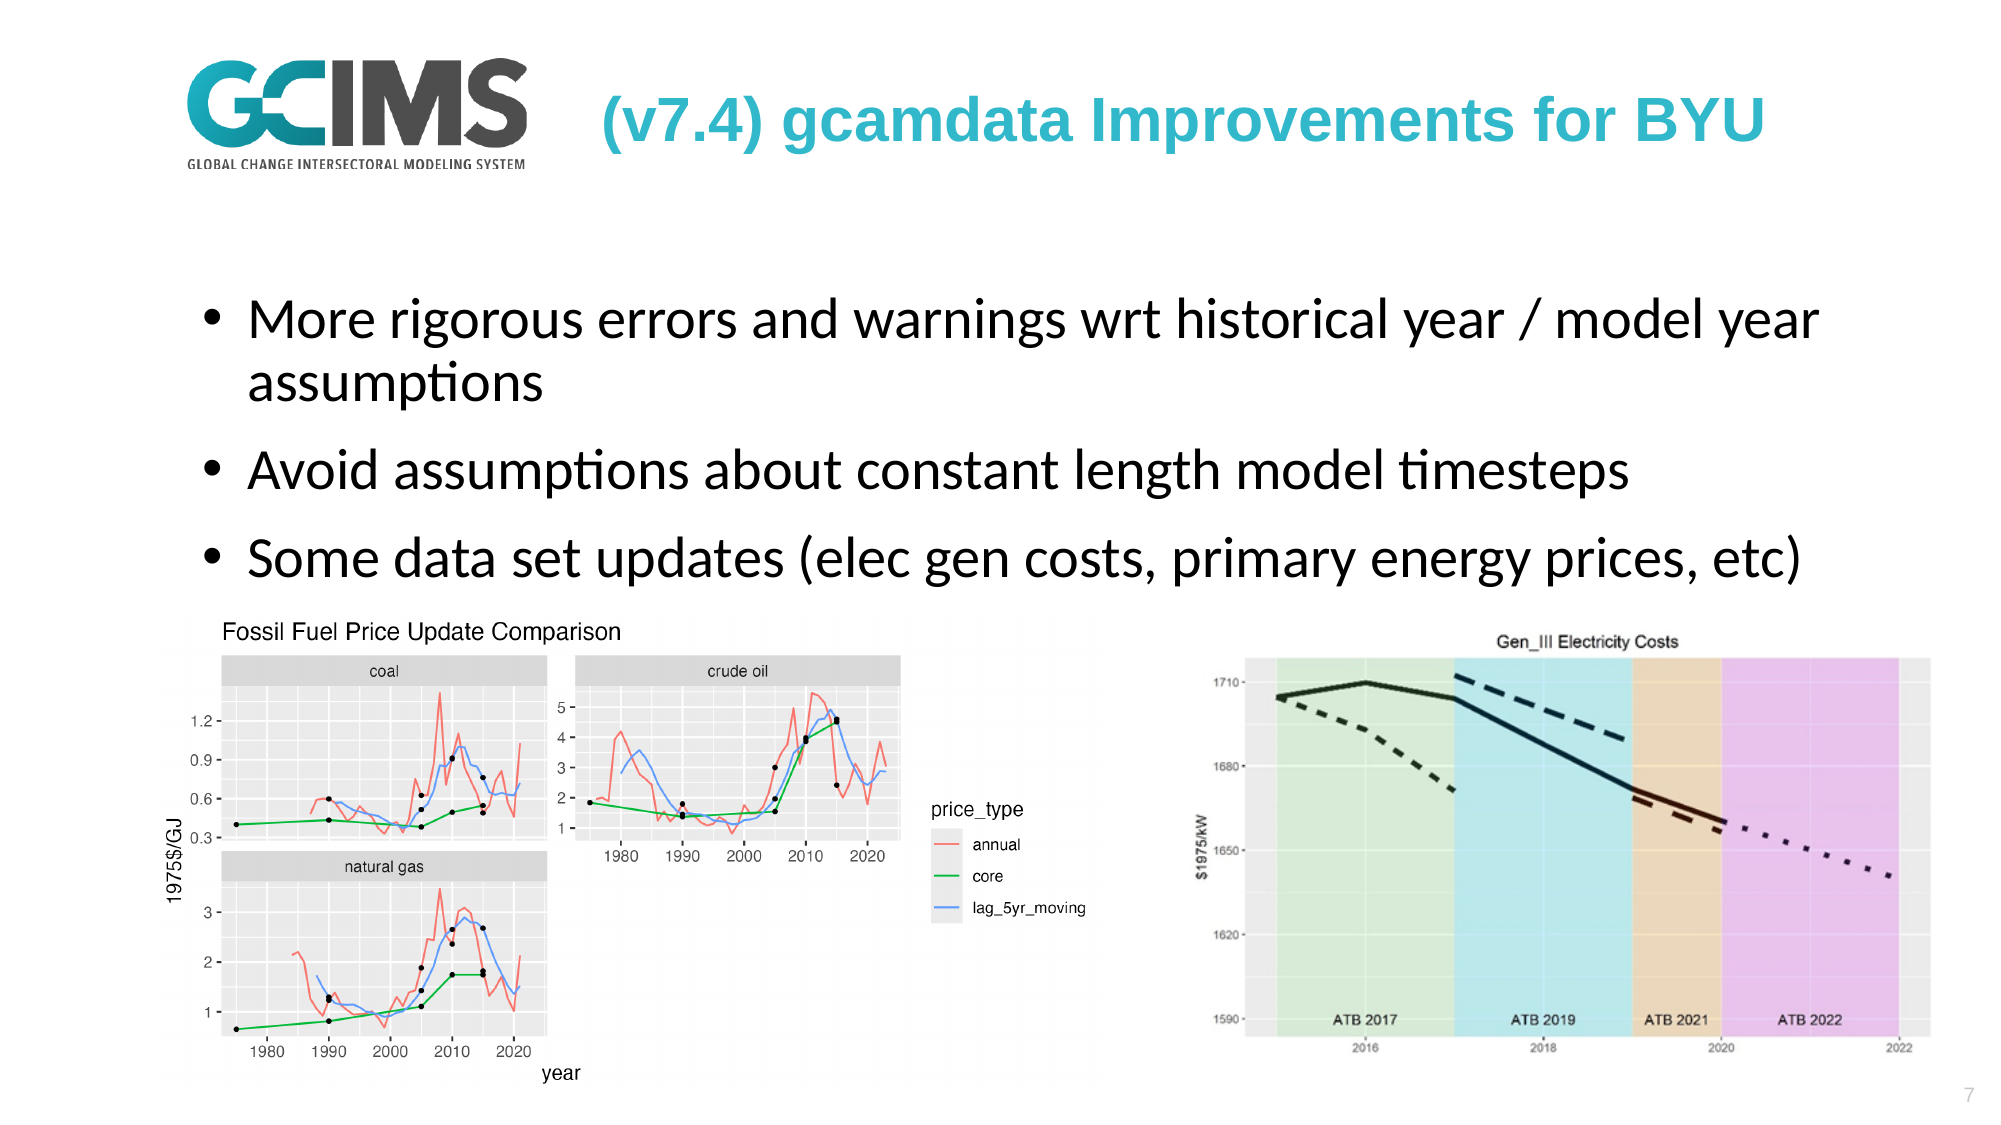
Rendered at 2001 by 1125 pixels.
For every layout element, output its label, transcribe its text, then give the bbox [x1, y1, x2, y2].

title (v7.4) gcamdata Improvements for BYU [601, 37, 1938, 163]
picture [1189, 628, 1938, 1079]
text_box More rigorous errors and warnings wrt historical year / model year assumptions Avoid assumptions about constant length model timesteps Some data set updates (elec gen costs, primary energy prices, etc) [187, 281, 1938, 1032]
slide_number 7 [1913, 1062, 1975, 1125]
picture [156, 612, 1106, 1094]
